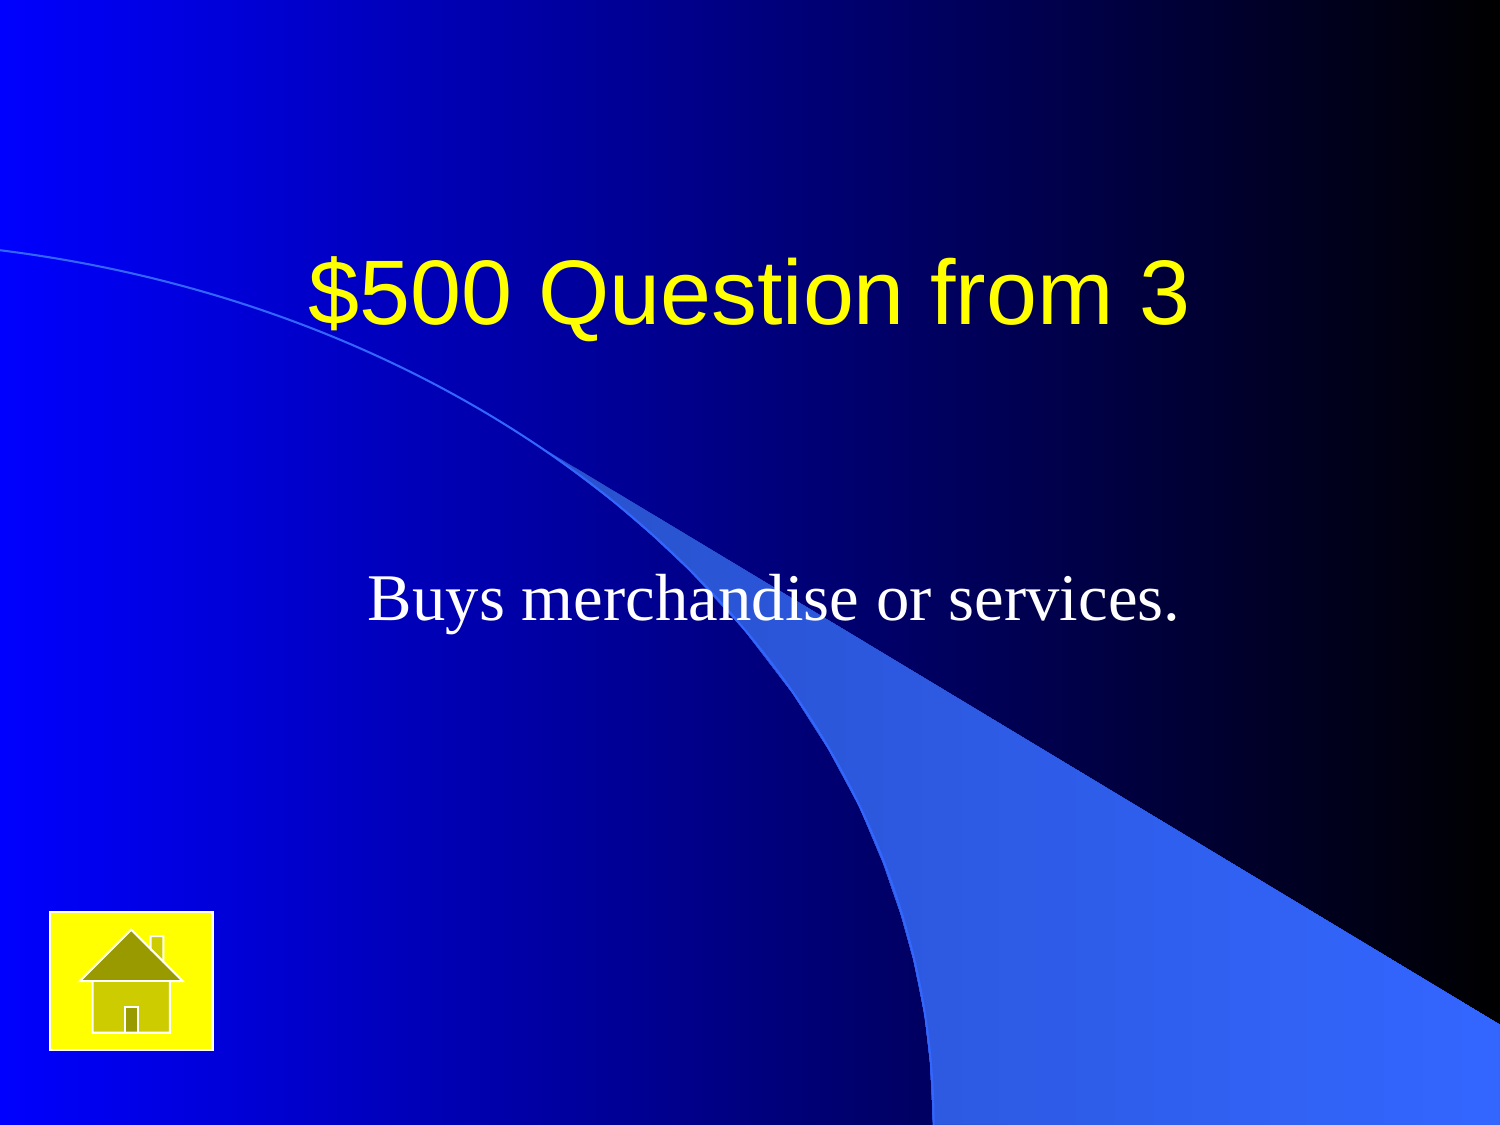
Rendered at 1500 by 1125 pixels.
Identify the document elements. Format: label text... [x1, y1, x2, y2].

subtitle Buys merchandise or services. [249, 449, 1301, 738]
title $500 Question from 3 [112, 162, 1388, 351]
